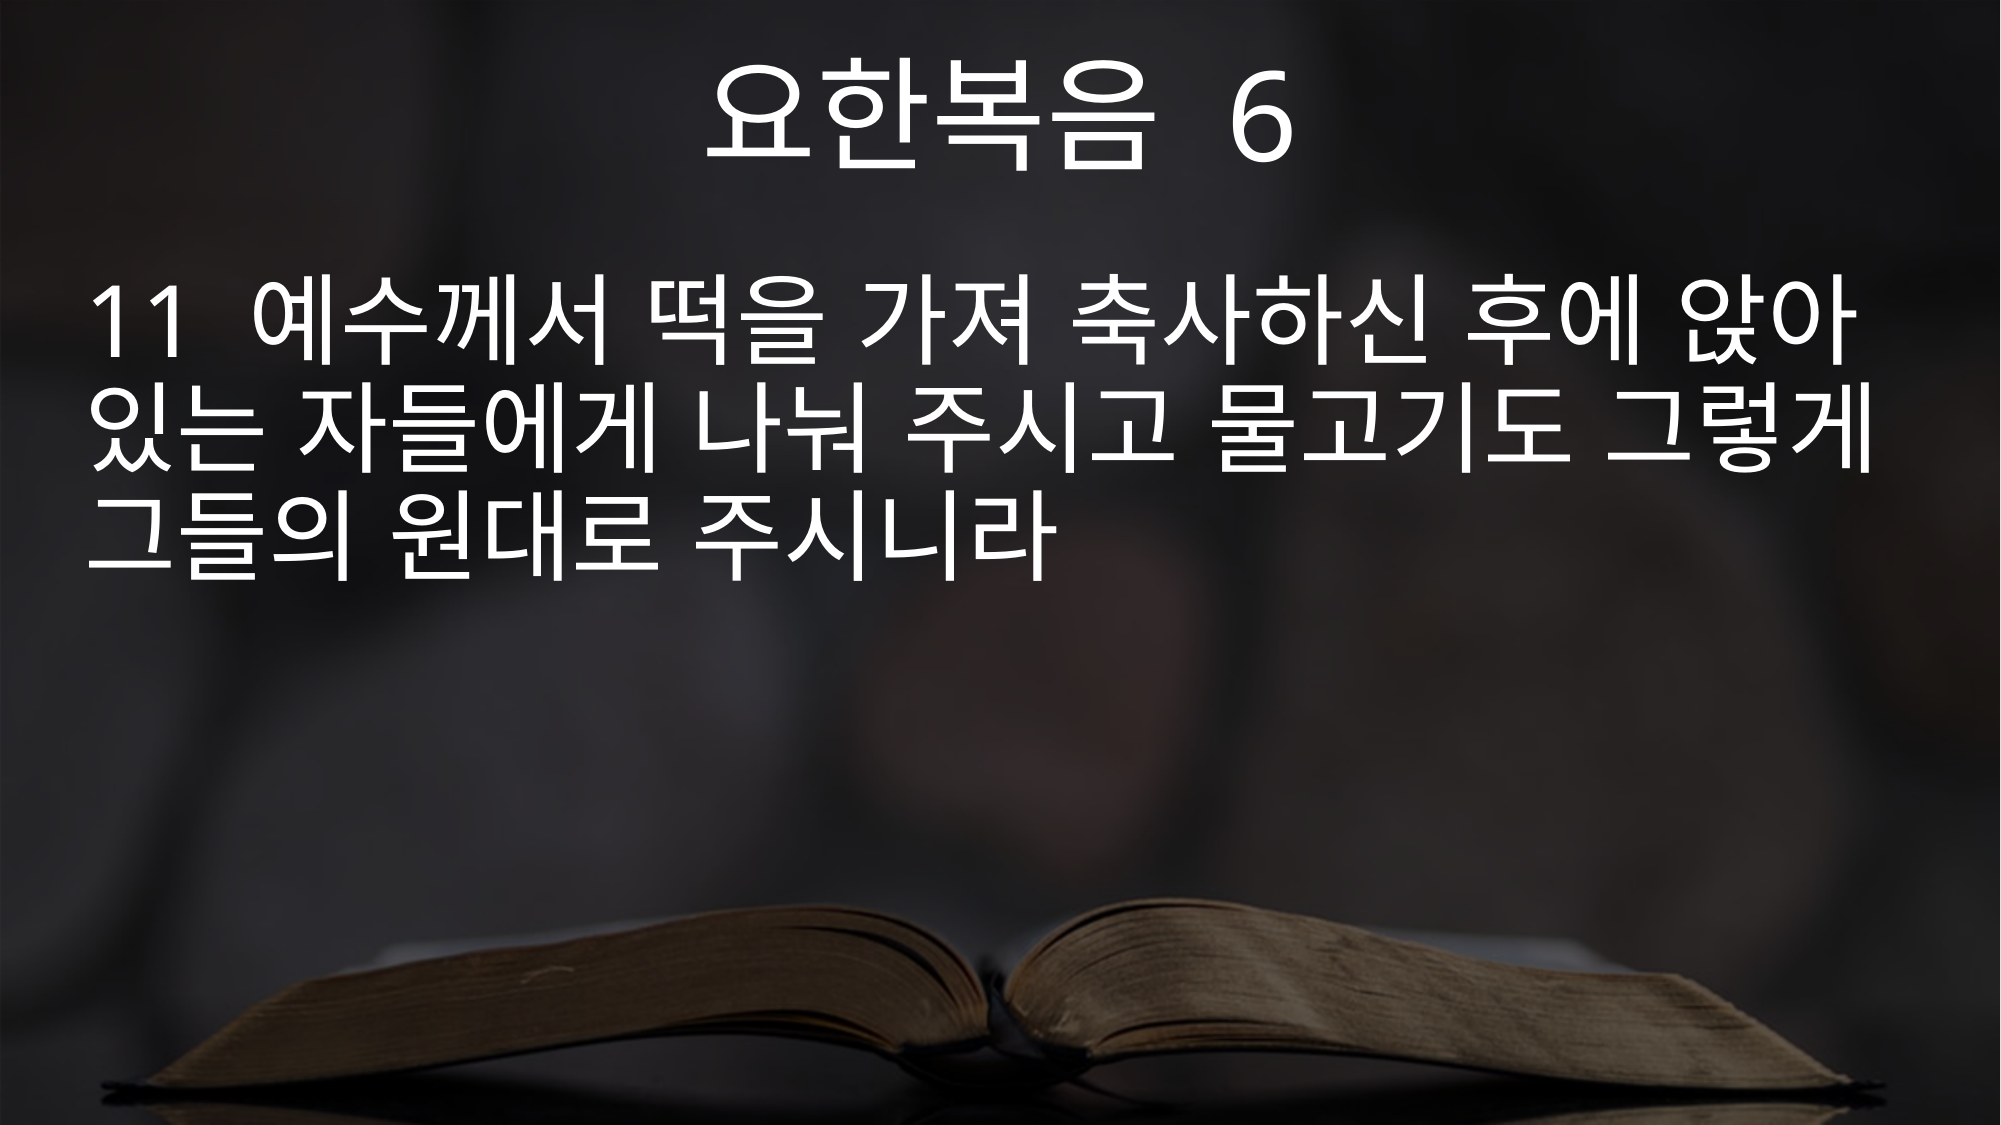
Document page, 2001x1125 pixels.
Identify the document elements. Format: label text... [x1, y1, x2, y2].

picture [0, 0, 2001, 1125]
list 11 예수께서 떡을 가져 축사하신 후에 앉아 있는 자들에게 나눠 주시고 물고기도 그렇게 그들의 원대로 주시니라 [69, 263, 1953, 423]
footer 요한복음 6 [0, 32, 2000, 192]
